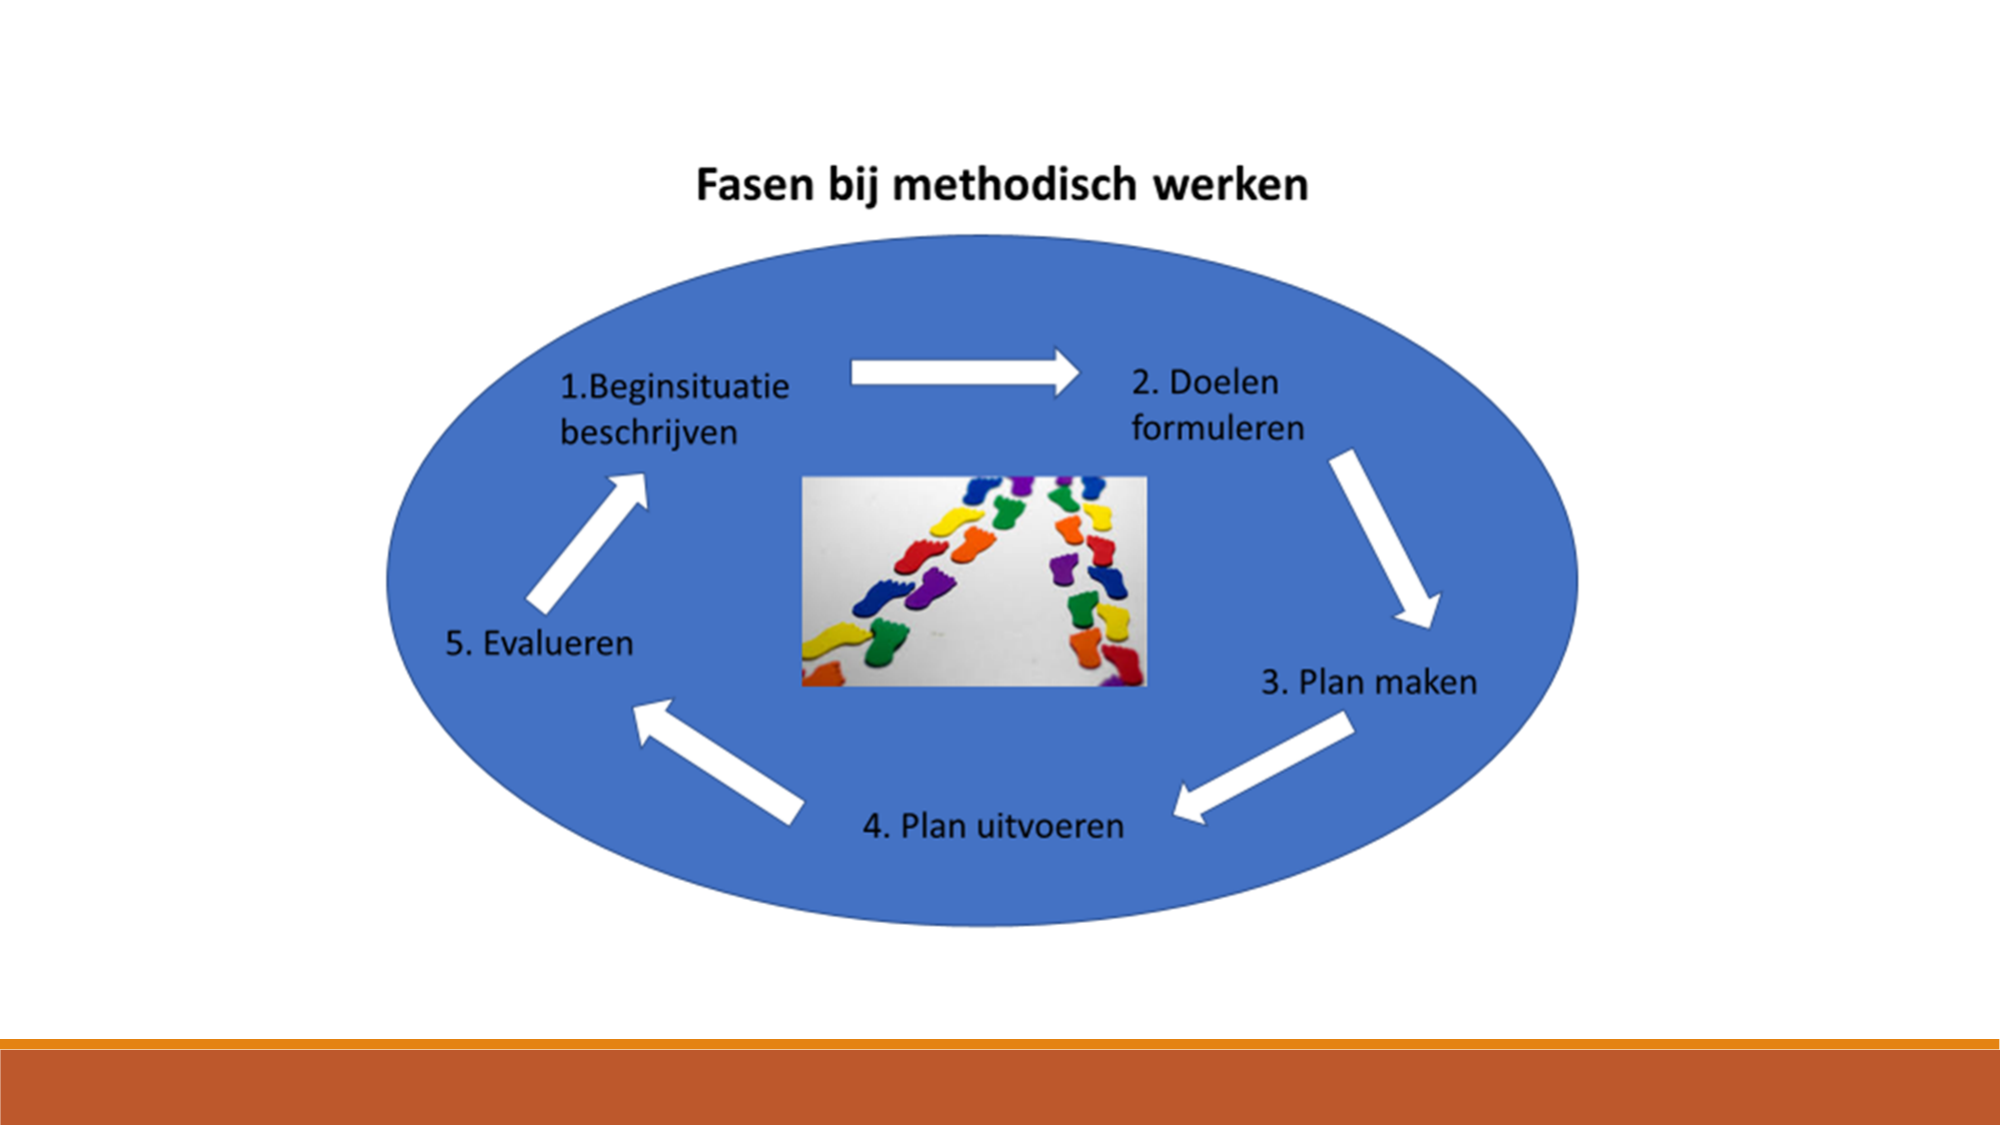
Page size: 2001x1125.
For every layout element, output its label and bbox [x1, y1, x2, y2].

picture [233, 131, 1767, 994]
